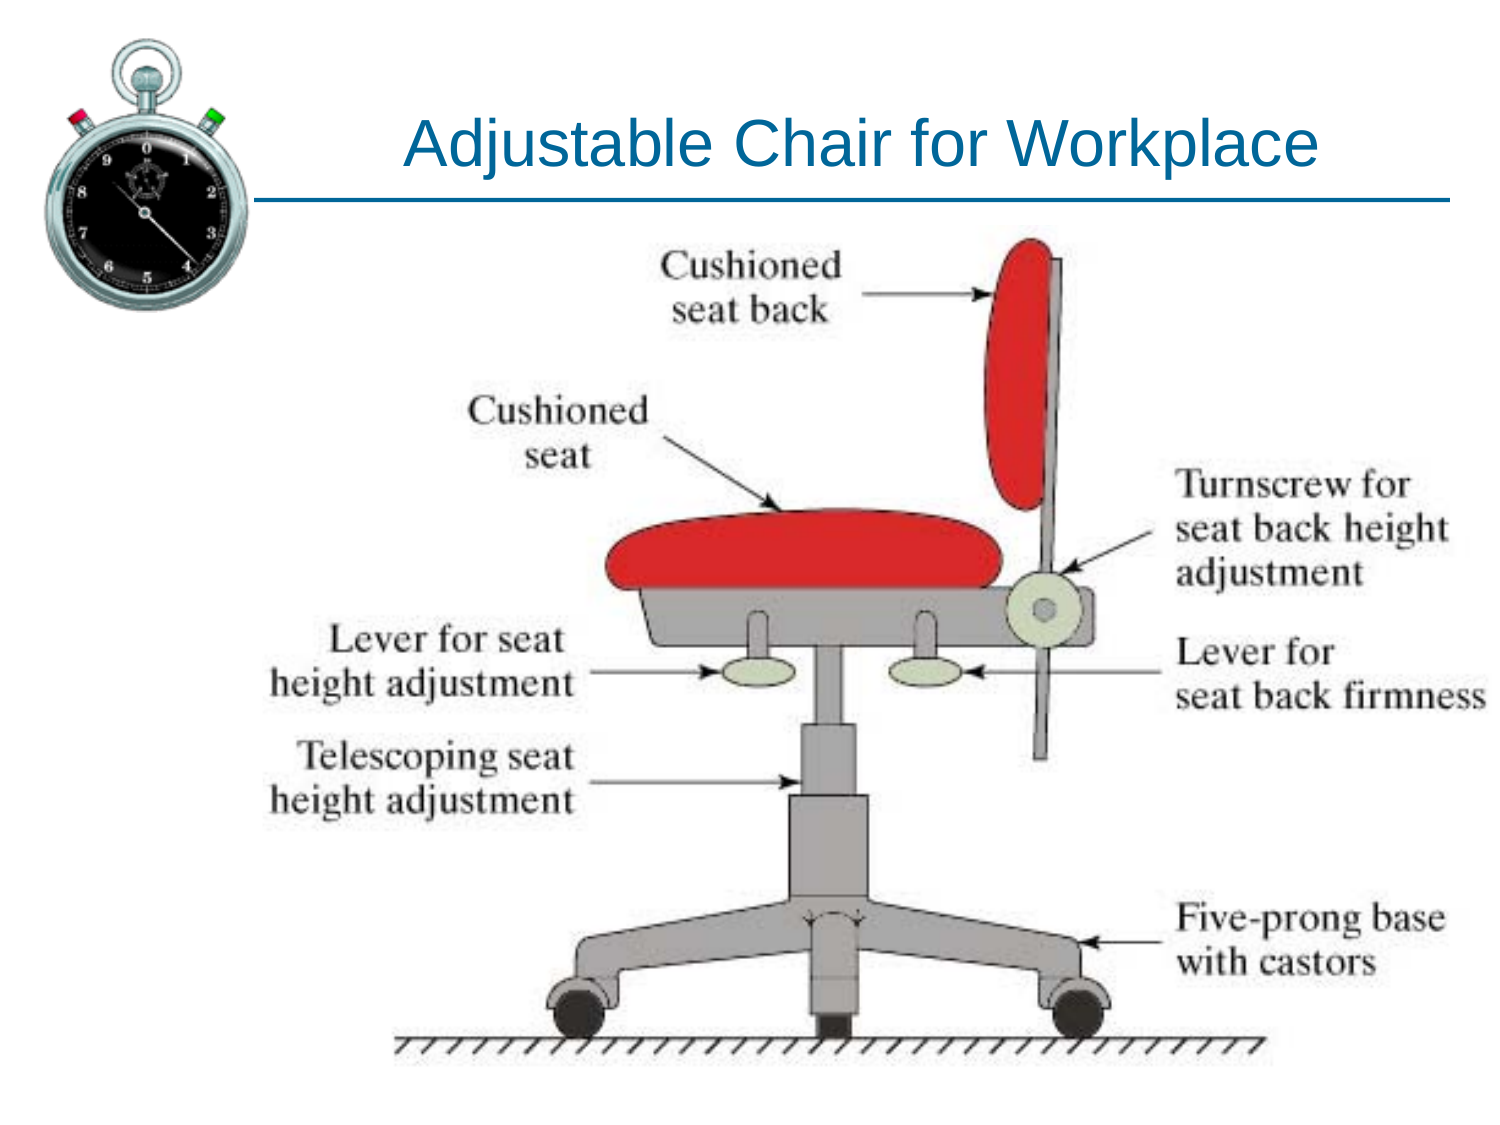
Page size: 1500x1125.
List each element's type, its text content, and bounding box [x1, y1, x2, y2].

picture [37, 37, 254, 313]
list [262, 224, 1492, 1076]
title Adjustable Chair for Workplace [275, 37, 1450, 188]
